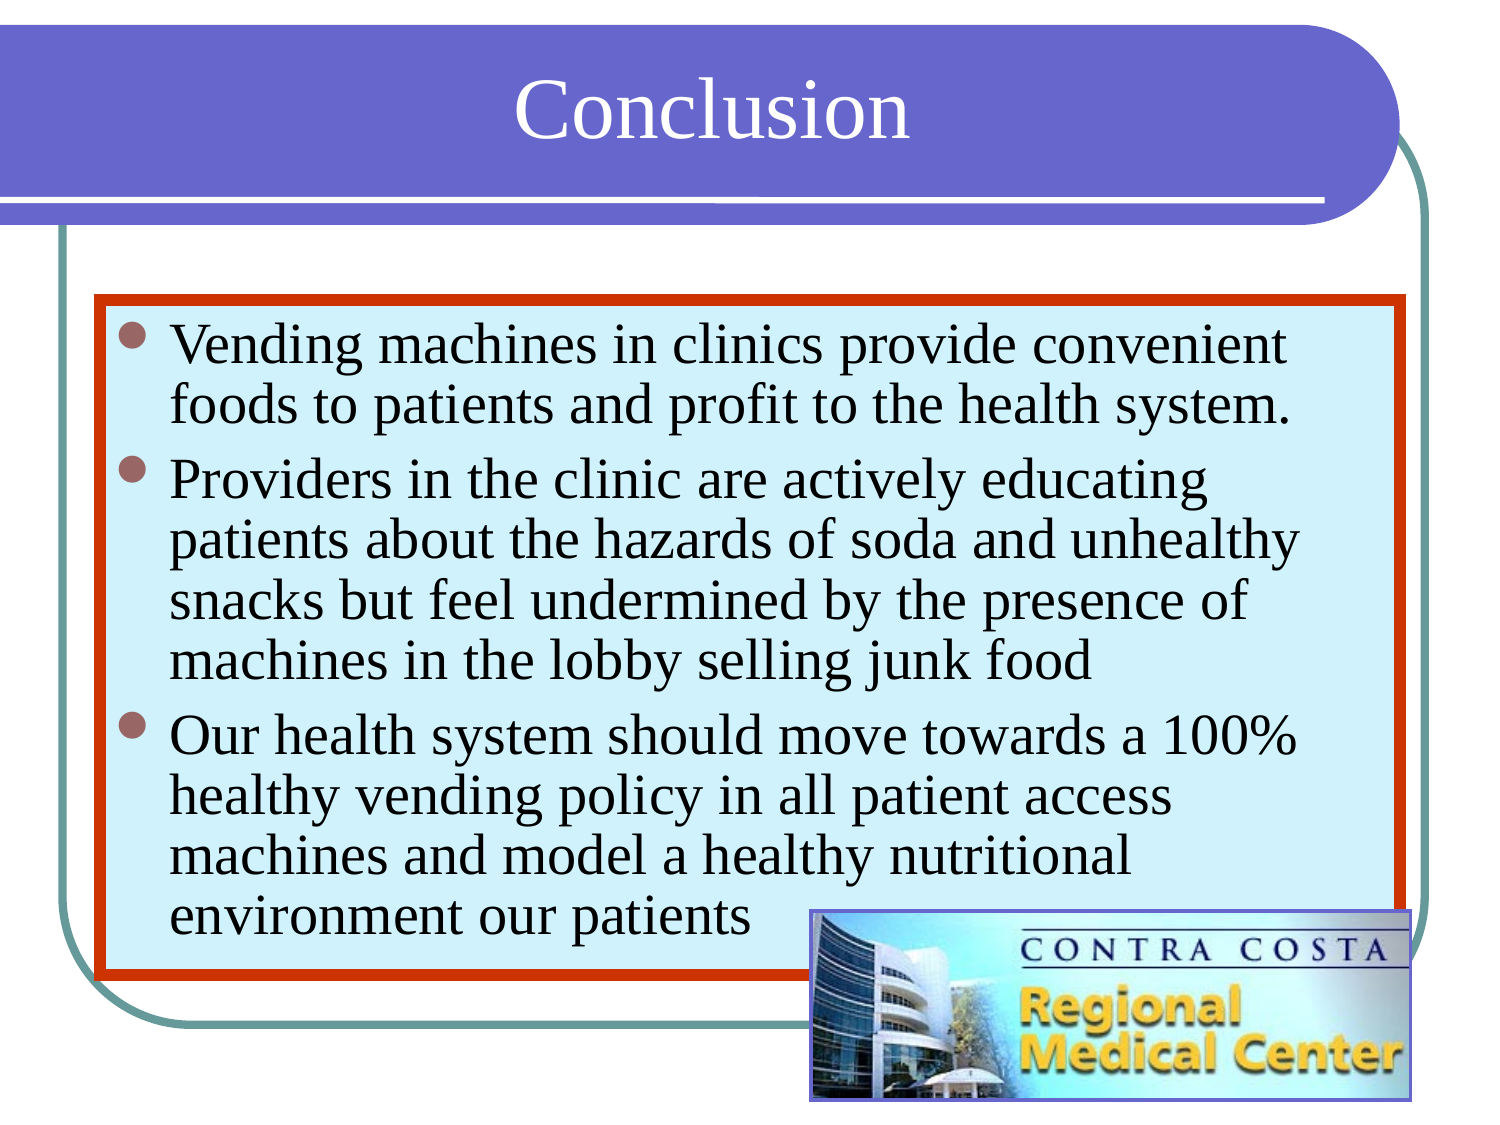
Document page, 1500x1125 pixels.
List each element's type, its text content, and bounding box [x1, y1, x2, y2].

picture [812, 912, 1410, 1099]
text_box Vending machines in clinics provide convenient foods to patients and profit to the health system. Providers in the clinic are actively educating patients about the hazards of soda and unhealthy snacks but feel undermined by the presence of machines in the lobby selling junk food Our health system should move towards a 100% healthy vending policy in all patient access machines and model a healthy nutritional environment our patients [99, 299, 1400, 975]
text_box Conclusion [74, 12, 1350, 200]
